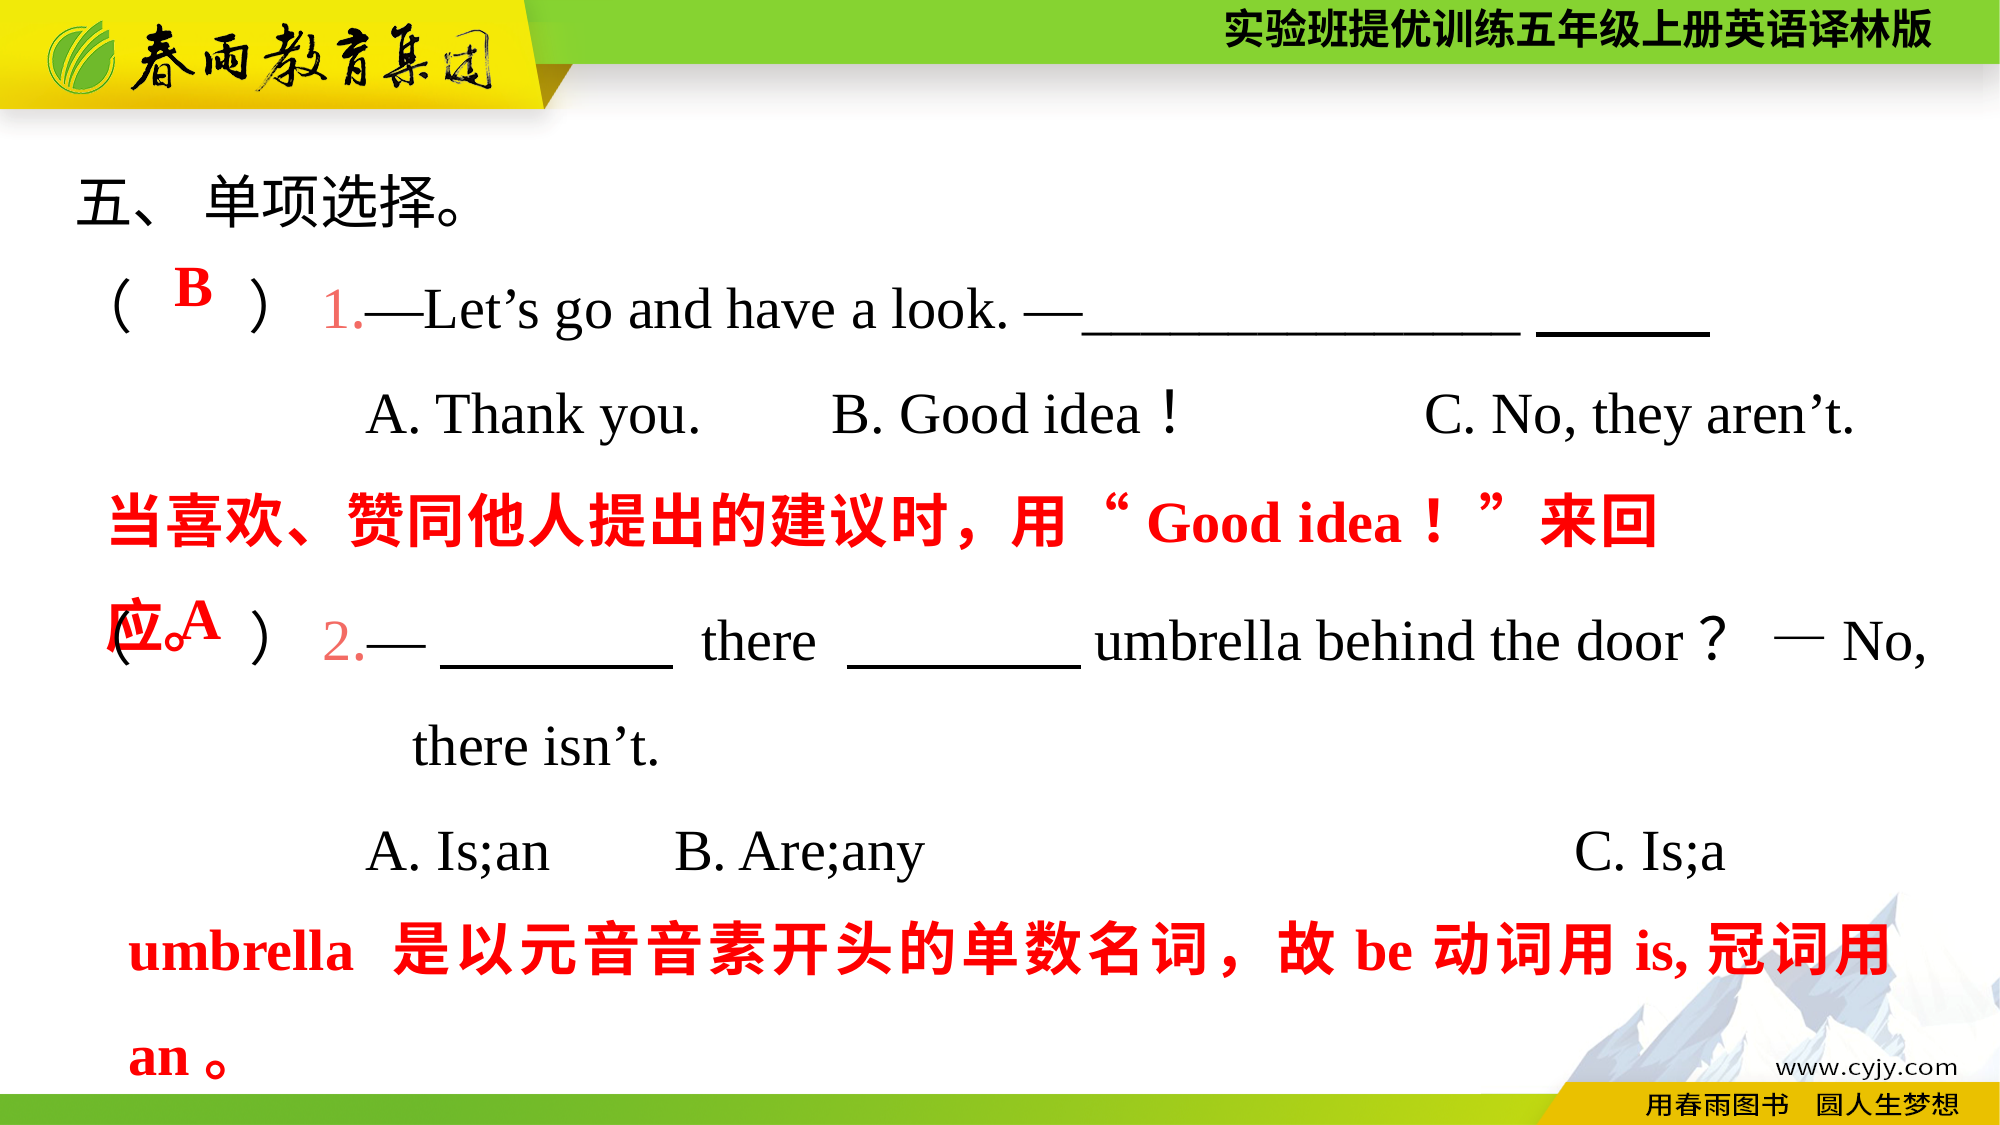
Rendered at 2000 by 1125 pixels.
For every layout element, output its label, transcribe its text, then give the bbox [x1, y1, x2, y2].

text_box A [164, 574, 237, 659]
text_box B [160, 240, 229, 326]
text_box 当喜欢、赞同他人提出的建议时，用“Good idea！”来回应。 [90, 442, 1674, 560]
text_box umbrella 是以元音音素开头的单数名词，故be动词用is,冠词用an。 [113, 869, 1922, 1095]
list 五、 单项选择。 （ ）1.—Let’s go and have a look. —_______________ A. Thank you. B. Good idea！ C. No, they aren’t. [59, 122, 1944, 443]
picture [0, 0, 2000, 1125]
text_box （ ）2.— there umbrella behind the door？ —No, there isn’t. A. Is;an B. Are;any C. Is;a [59, 560, 1944, 890]
